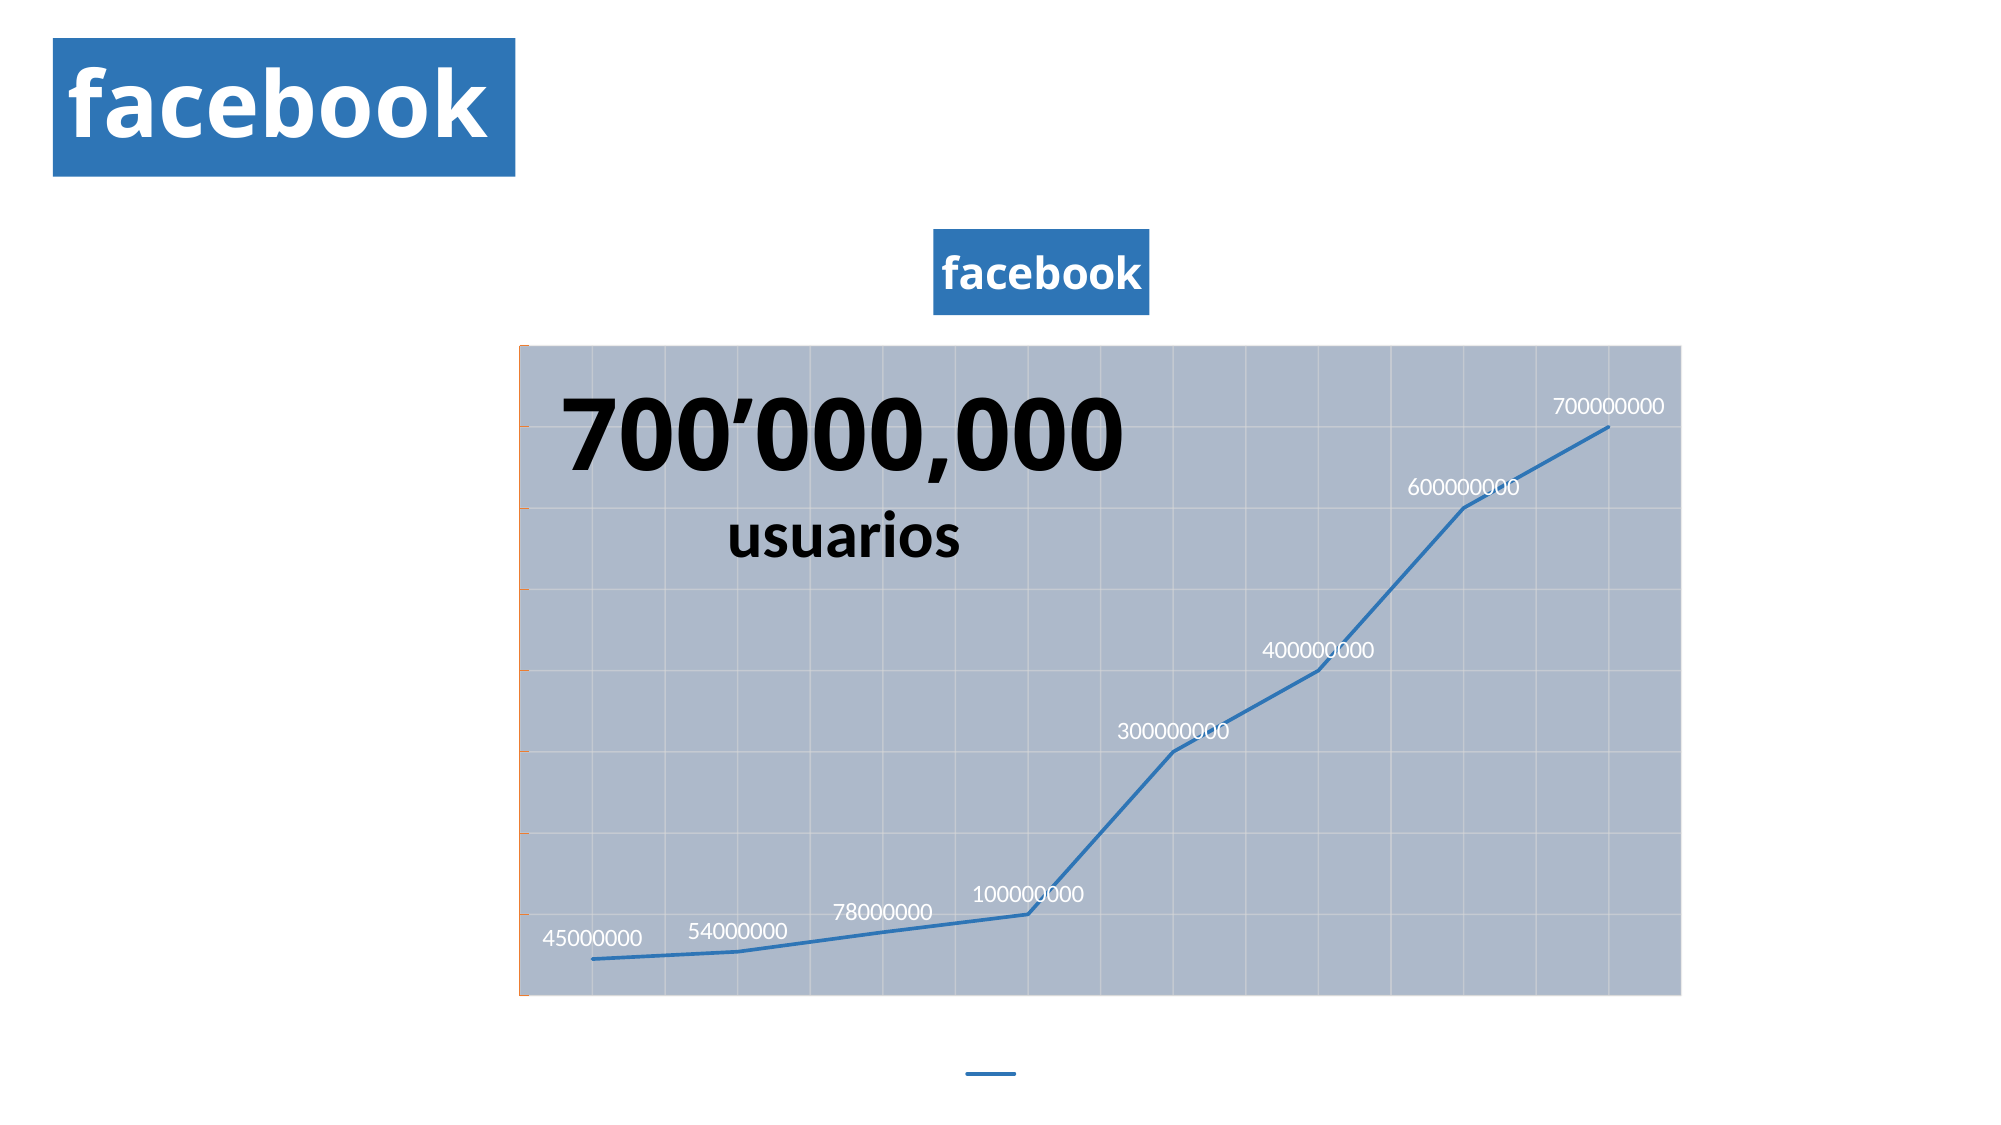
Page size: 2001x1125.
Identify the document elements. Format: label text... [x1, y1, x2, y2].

chart [374, 203, 1709, 1093]
title facebook [52, 38, 516, 177]
